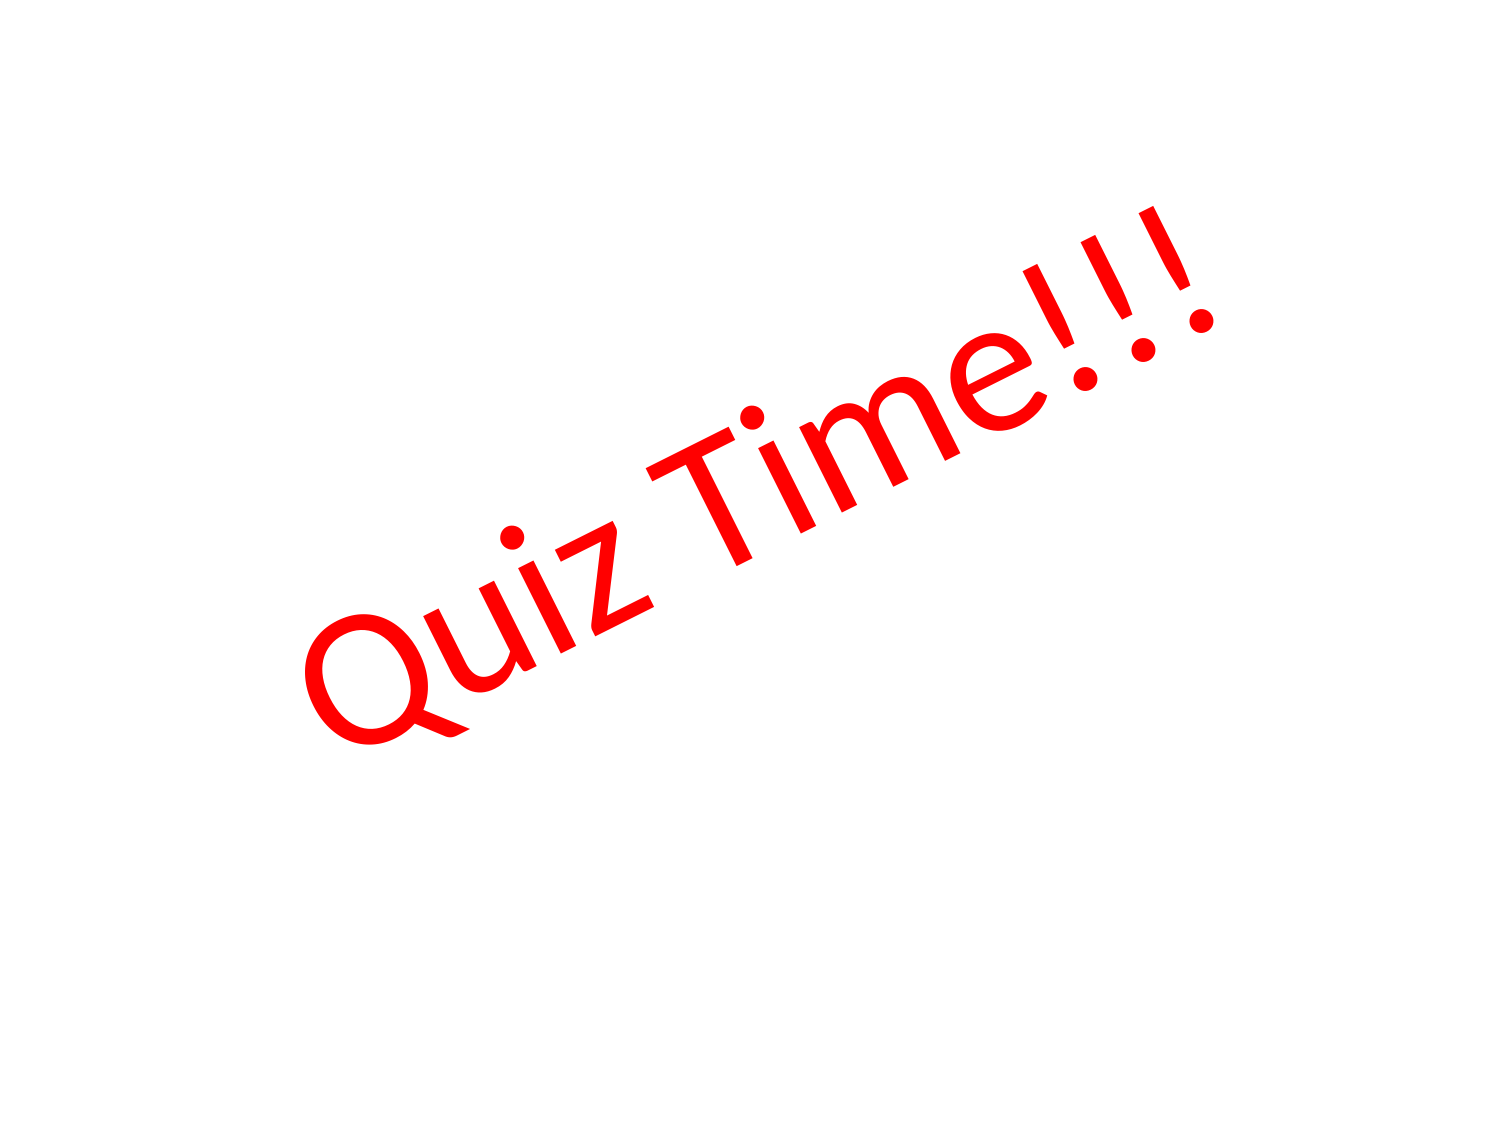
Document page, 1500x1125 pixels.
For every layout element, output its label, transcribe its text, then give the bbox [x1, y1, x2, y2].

title Quiz Time!!! [126, 76, 1374, 864]
